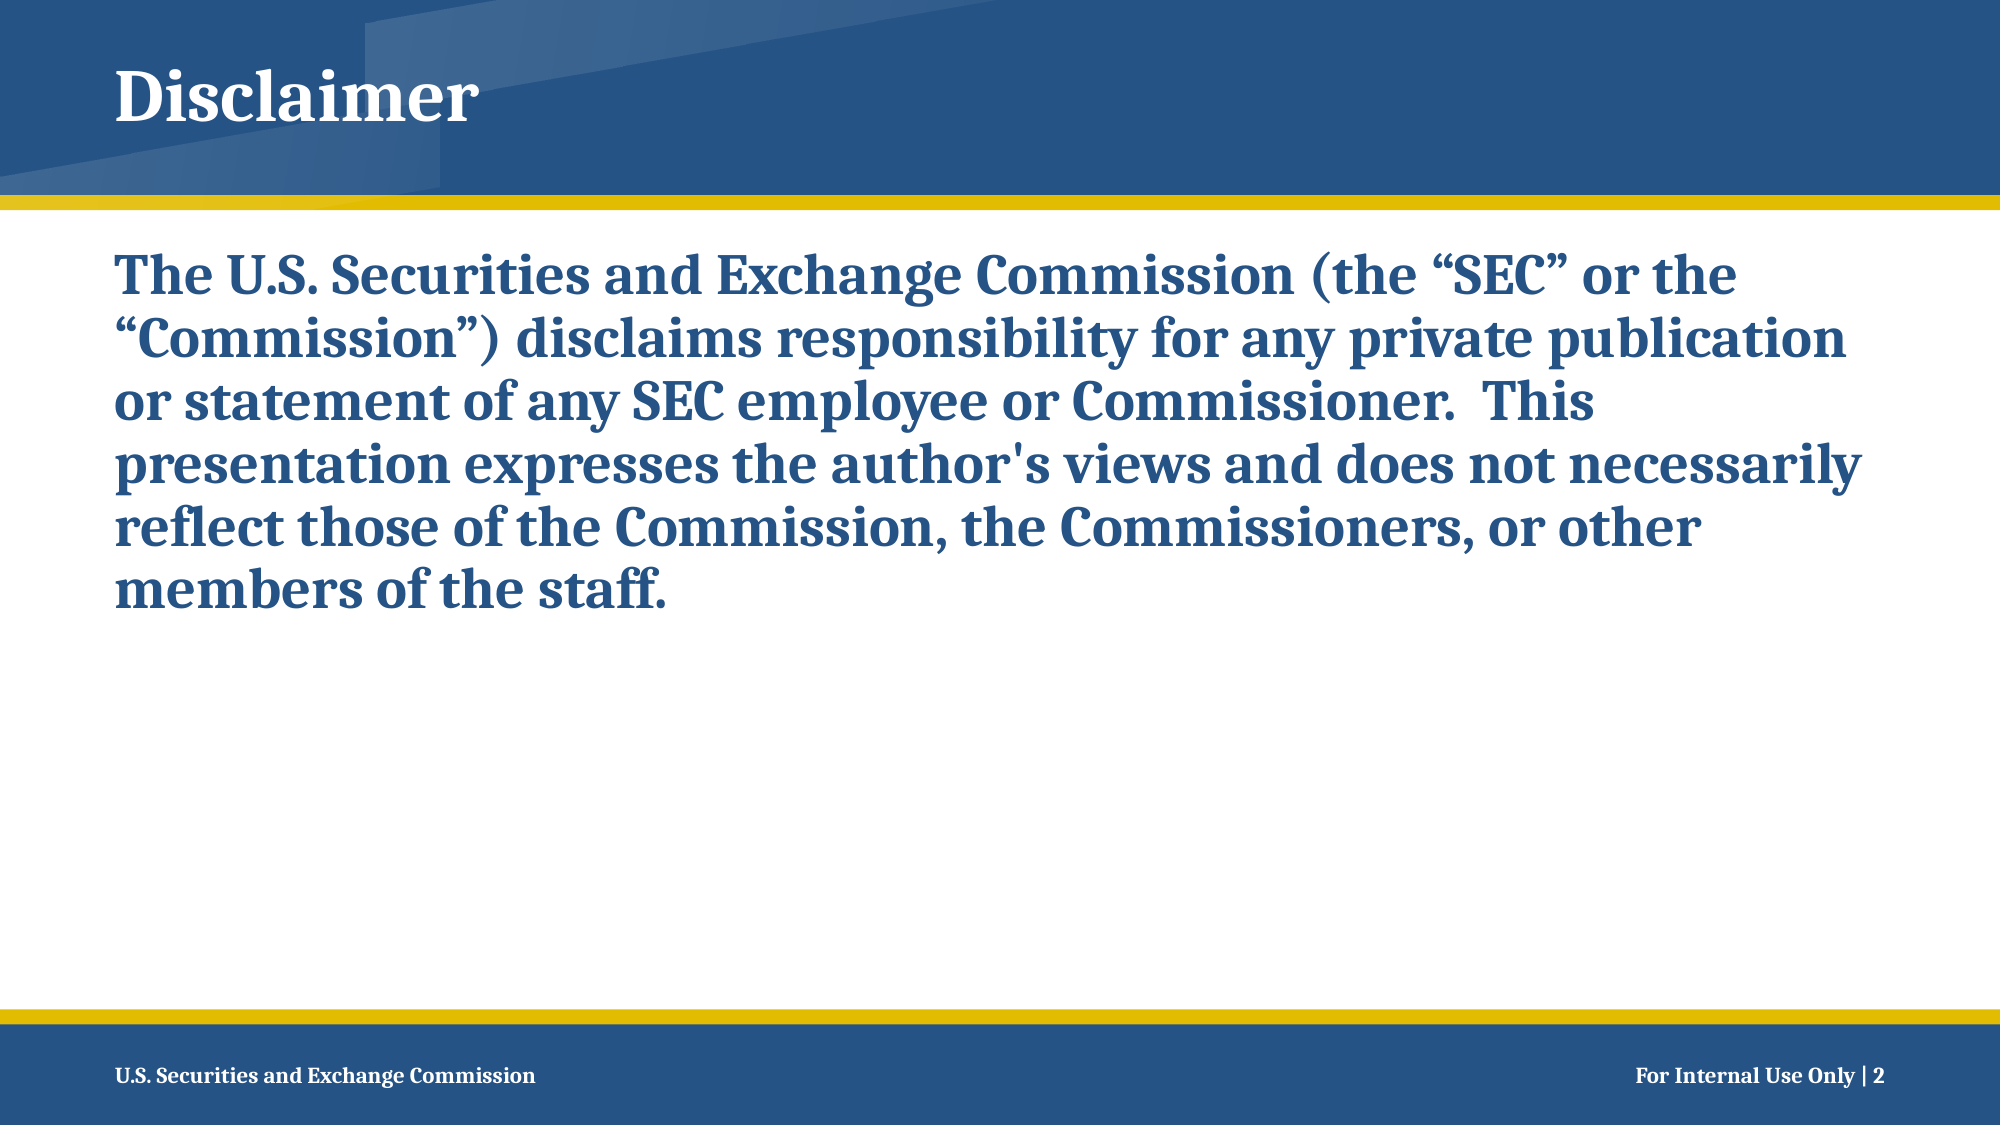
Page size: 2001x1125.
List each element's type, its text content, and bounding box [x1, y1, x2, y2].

title Disclaimer [99, 32, 1900, 161]
list The U.S. Securities and Exchange Commission (the “SEC” or the “Commission”) disclaims responsibility for any private publication or statement of any SEC employee or Commissioner. This presentation expresses the author's views and does not necessarily reflect those of the Commission, the Commissioners, or other members of the staff. [99, 236, 1900, 980]
slide_number 2 [1449, 1059, 1900, 1090]
